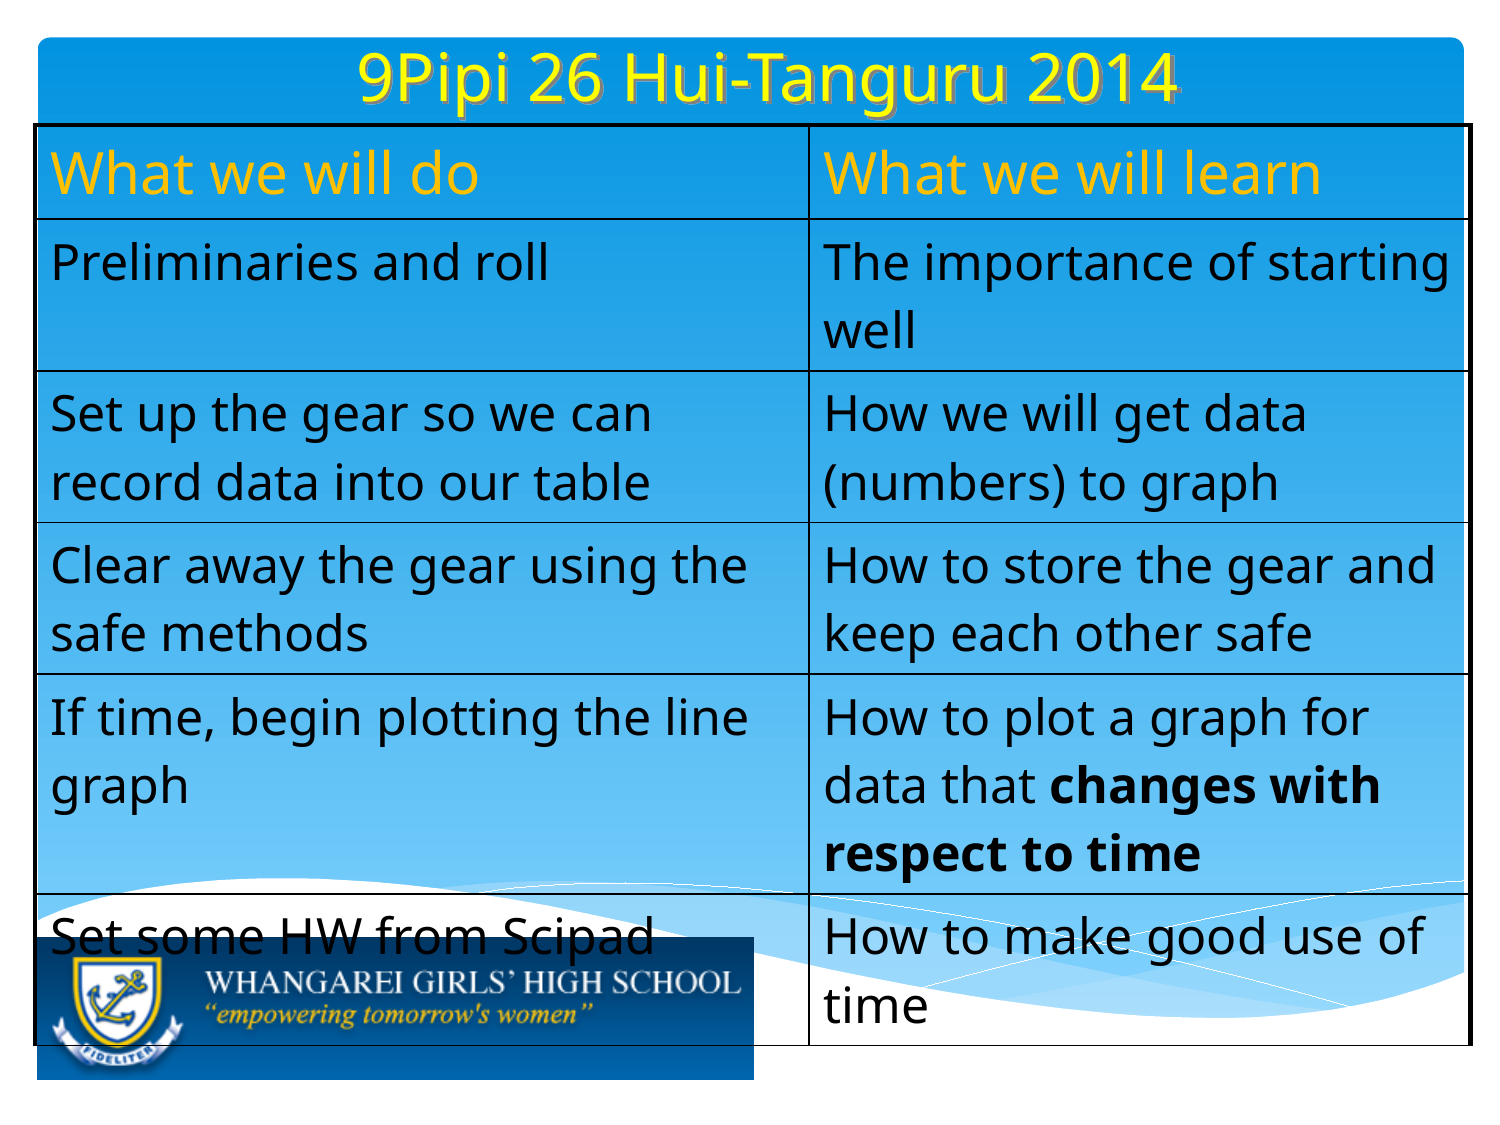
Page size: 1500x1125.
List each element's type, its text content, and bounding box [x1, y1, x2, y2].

text_box 9Pipi 26 Hui-Tanguru 2014 [162, 24, 1375, 123]
table_cell Set some HW from Scipad [37, 895, 808, 1045]
table_cell How to store the gear and keep each other safe [810, 523, 1468, 673]
table_cell Clear away the gear using the safe methods [37, 523, 808, 673]
table_cell How we will get data (numbers) to graph [810, 372, 1468, 522]
picture [37, 937, 754, 1080]
table_header What we will do [37, 127, 808, 218]
table_cell Set up the gear so we can record data into our table [37, 372, 808, 522]
table_header What we will learn [810, 127, 1468, 218]
table_cell The importance of starting well [810, 220, 1468, 370]
table_cell How to plot a graph for data that changes with respect to time [810, 675, 1468, 893]
table_cell How to make good use of time [810, 895, 1468, 1045]
table_cell Preliminaries and roll [37, 220, 808, 370]
table_cell If time, begin plotting the line graph [37, 675, 808, 893]
